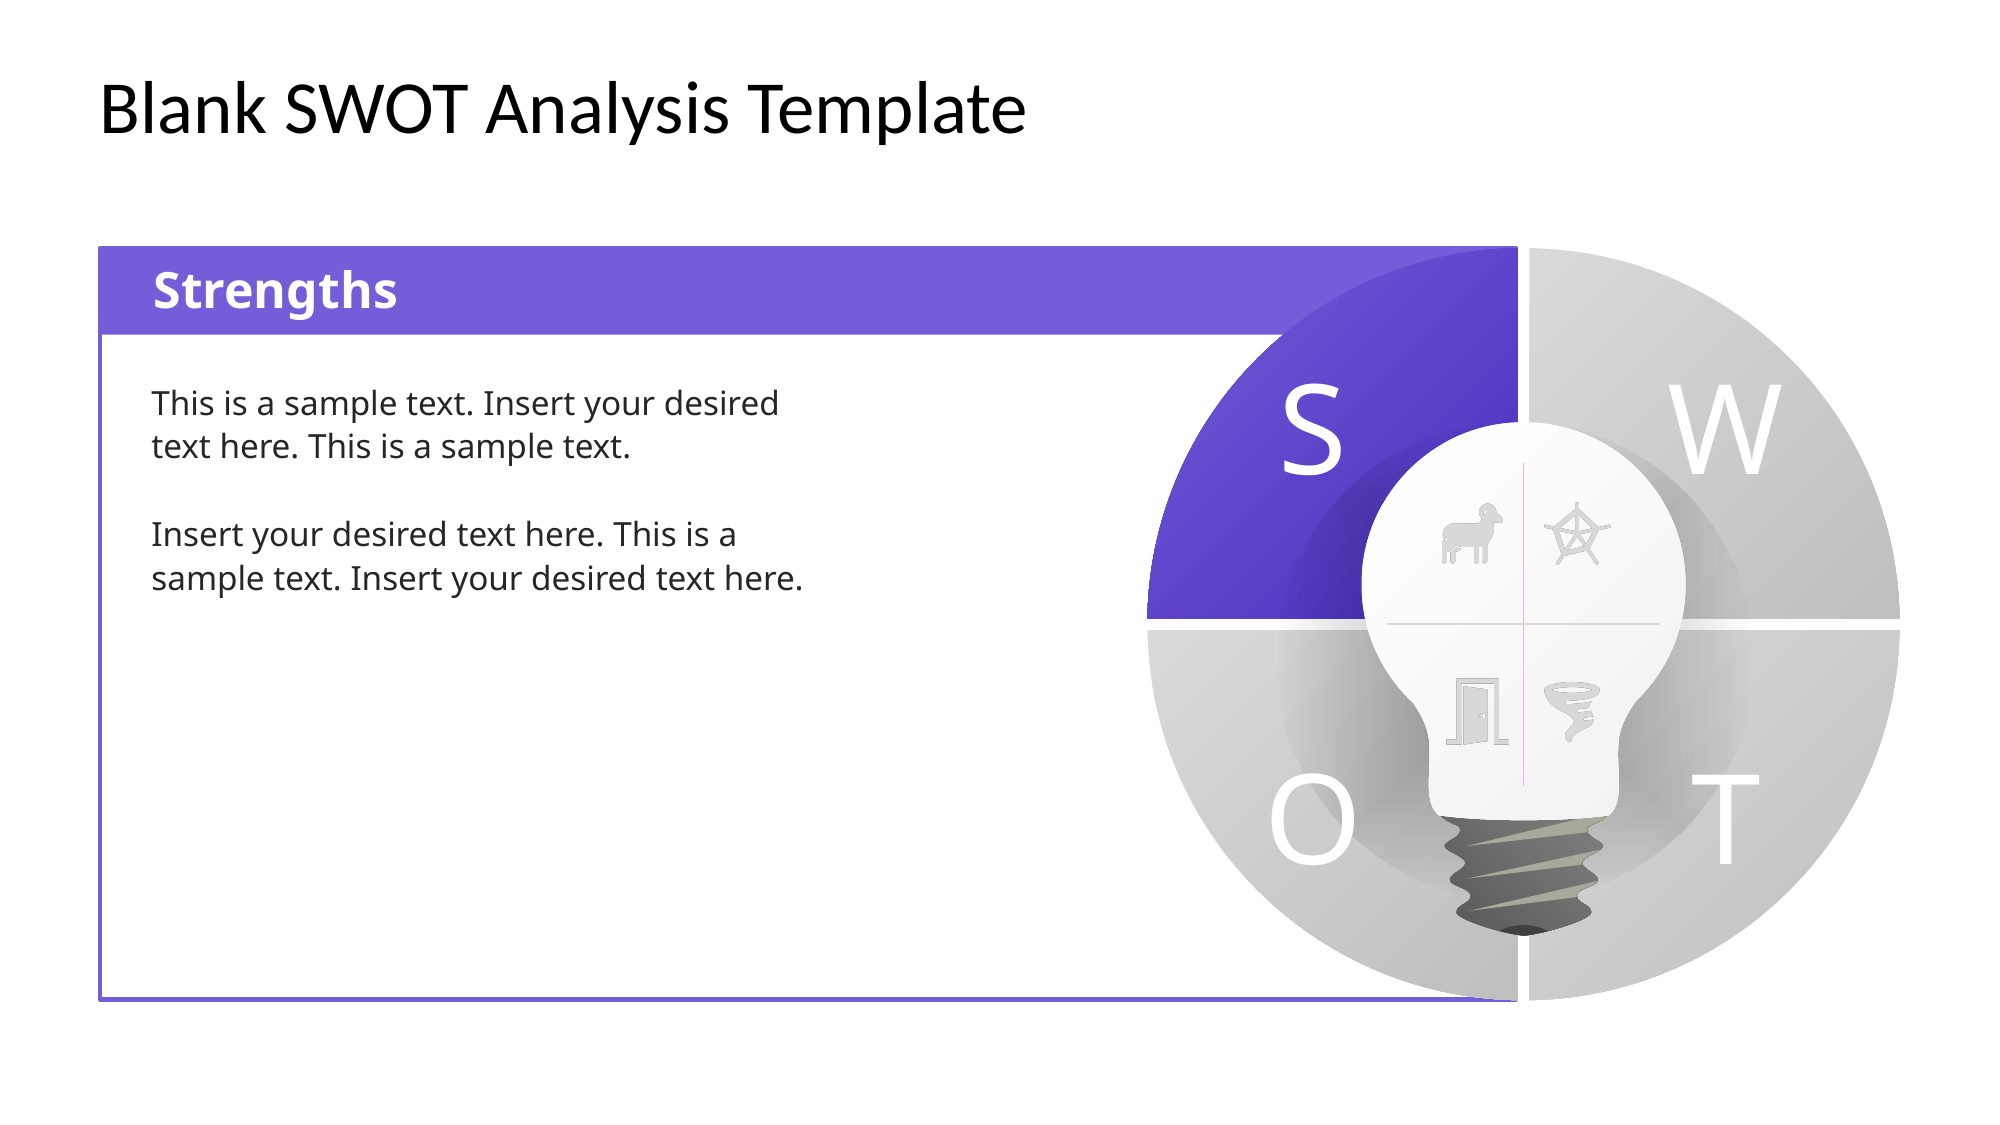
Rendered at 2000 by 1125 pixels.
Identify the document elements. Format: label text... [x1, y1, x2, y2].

text_box This is a sample text. Insert your desired text here. This is a sample text. Insert your desired text here. This is a sample text. Insert your desired text here. [151, 377, 847, 796]
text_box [1361, 421, 1686, 936]
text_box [1386, 462, 1661, 786]
text_box [99, 247, 1146, 337]
title Blank SWOT Analysis Template [99, 45, 1900, 162]
text_box [98, 246, 1148, 1002]
text_box Strengths [153, 265, 799, 318]
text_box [1147, 247, 1900, 1001]
